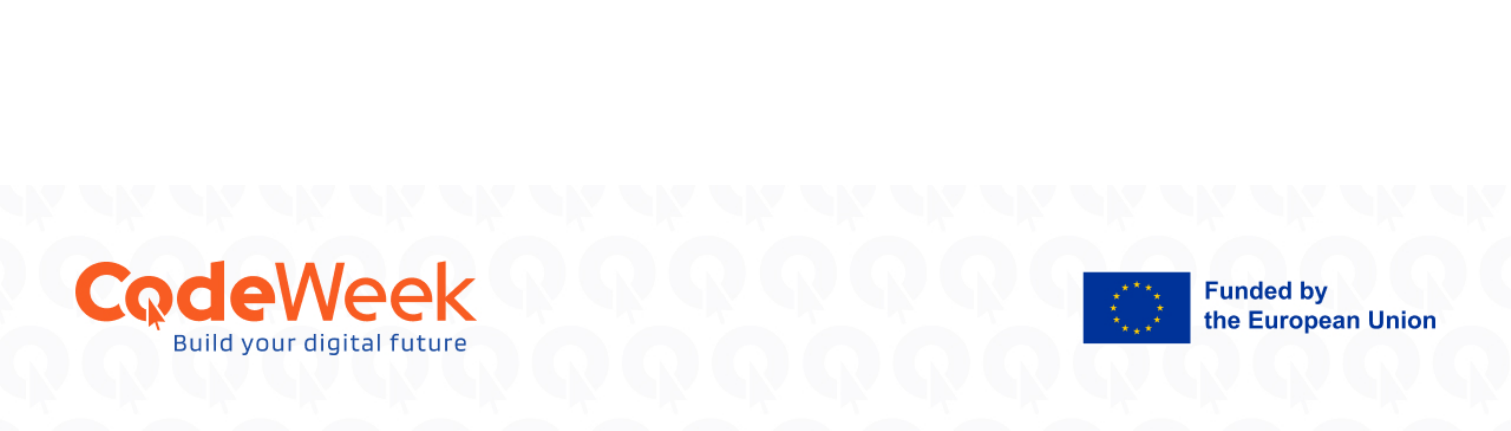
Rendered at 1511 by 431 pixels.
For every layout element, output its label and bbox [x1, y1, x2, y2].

picture [0, 185, 1511, 431]
